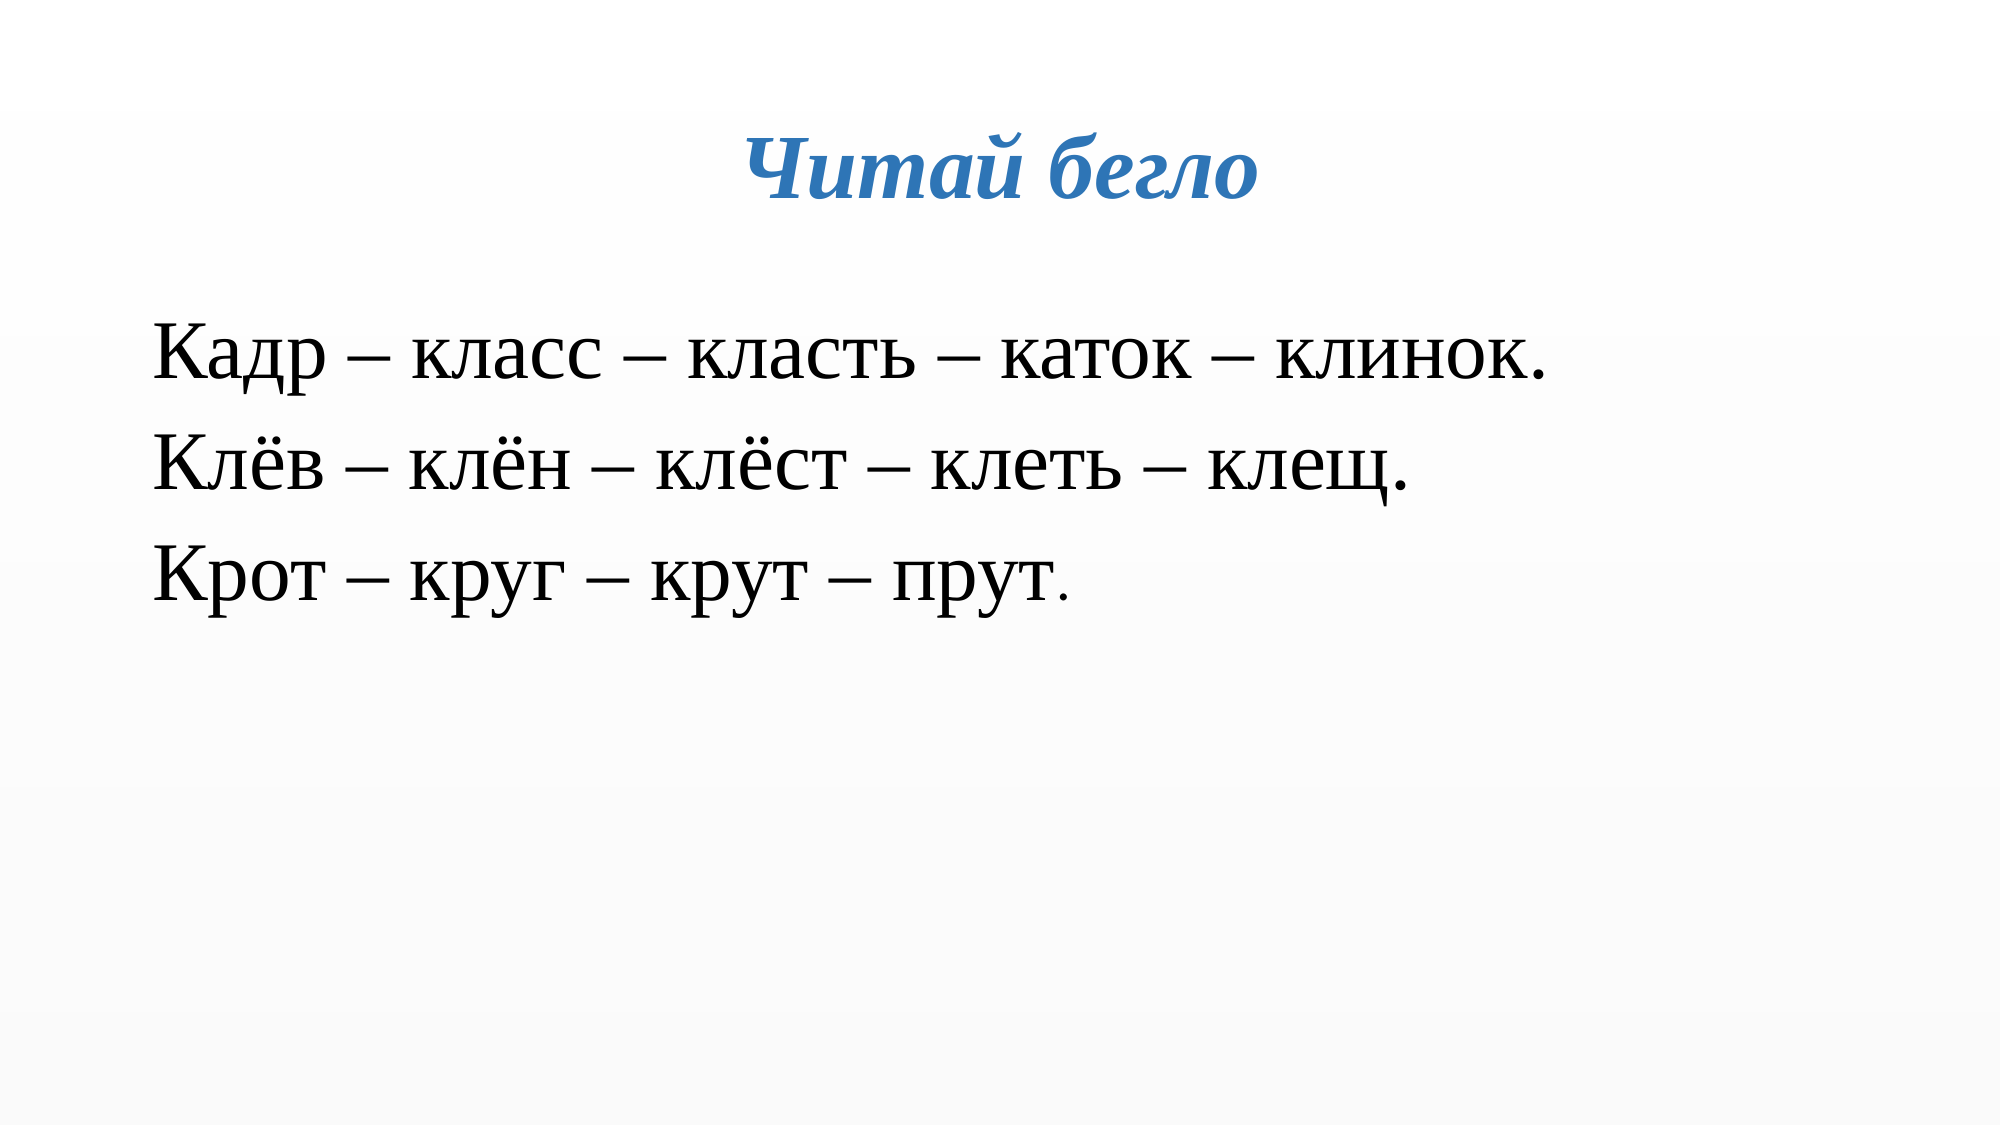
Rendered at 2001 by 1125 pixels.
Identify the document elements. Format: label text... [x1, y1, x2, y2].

title Читай бегло [137, 59, 1863, 278]
list Кадр – класс – класть – каток – клинок. Клёв – клён – клёст – клеть – клещ. Крот – круг – крут – прут. [137, 299, 1863, 1014]
